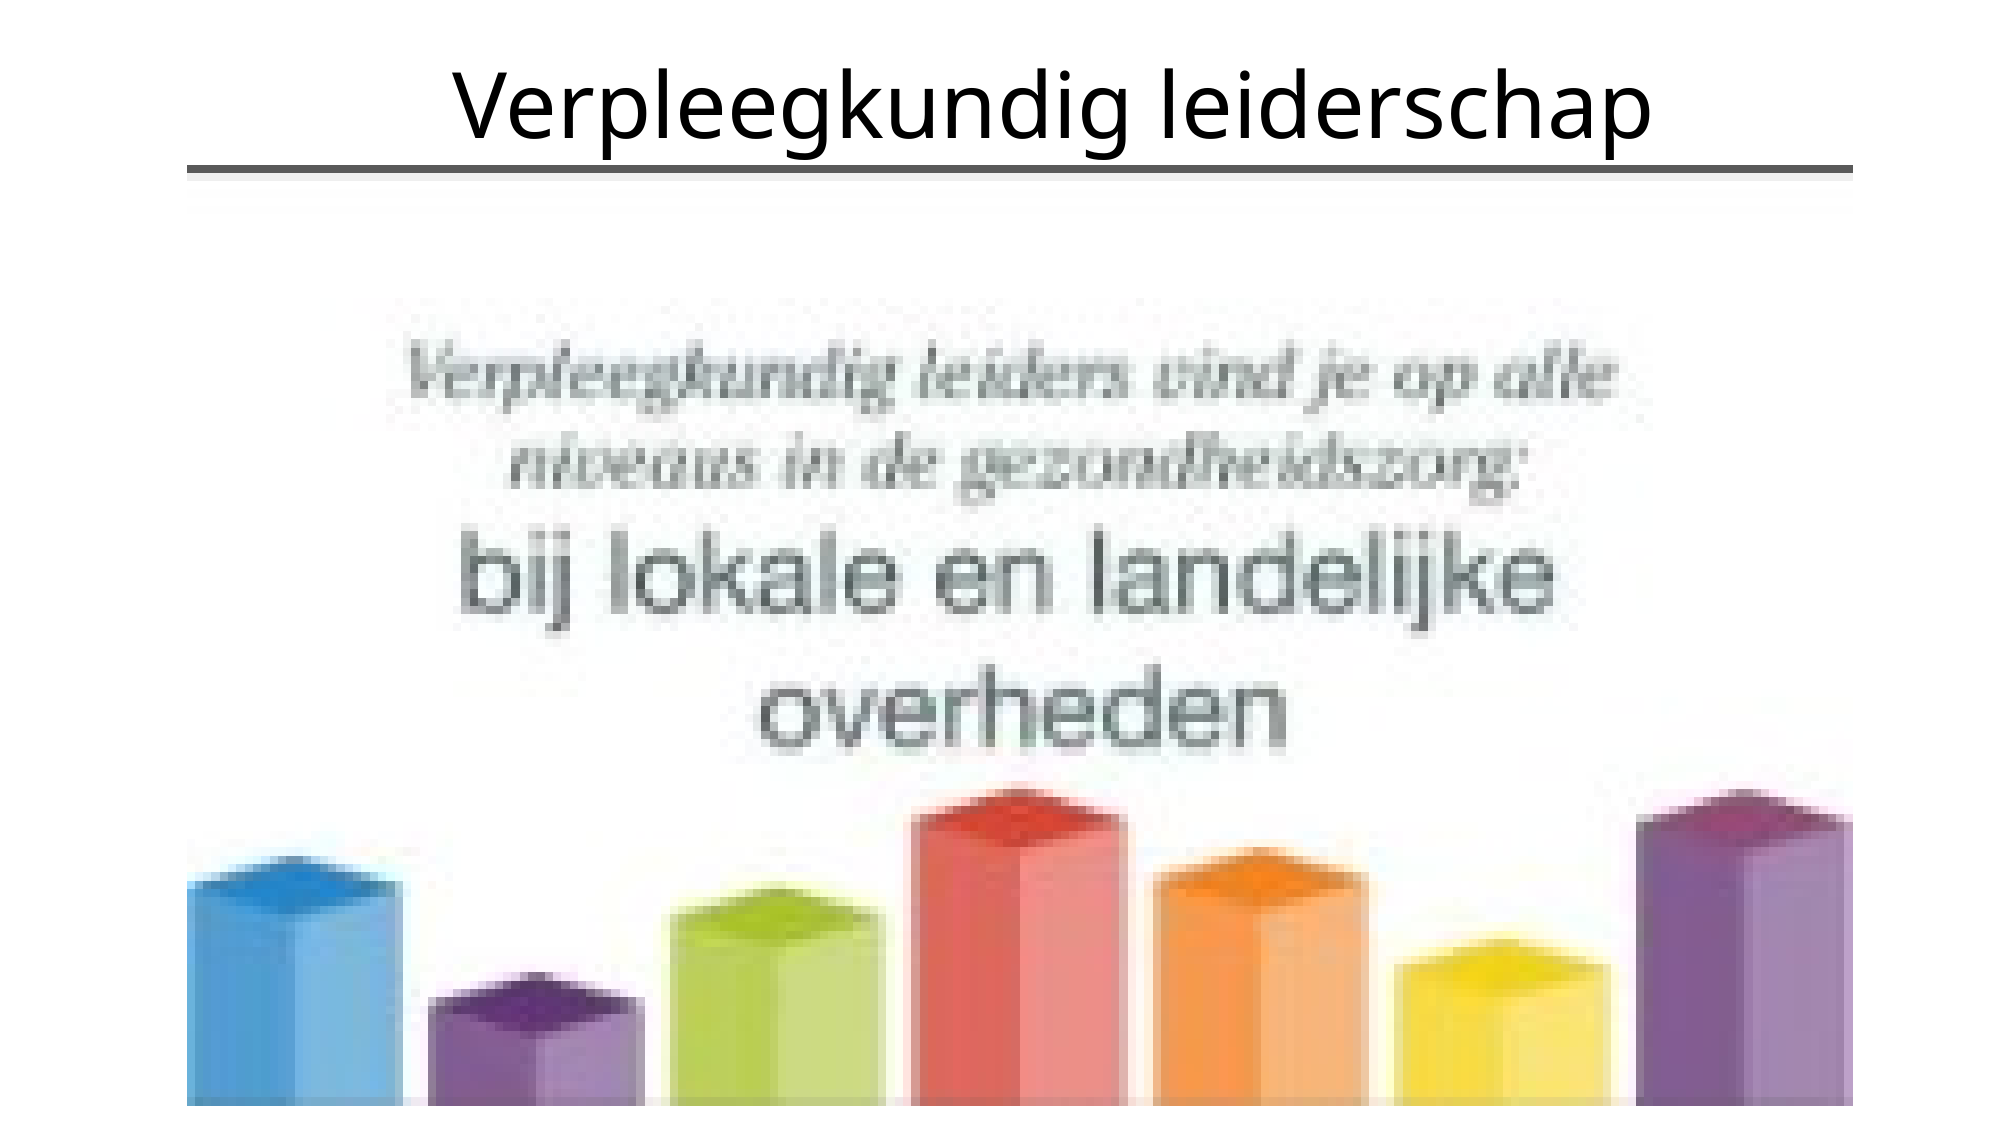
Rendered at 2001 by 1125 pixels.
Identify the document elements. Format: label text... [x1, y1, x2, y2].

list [186, 164, 1854, 1107]
title Verpleegkundig leiderschap [437, 0, 2000, 218]
